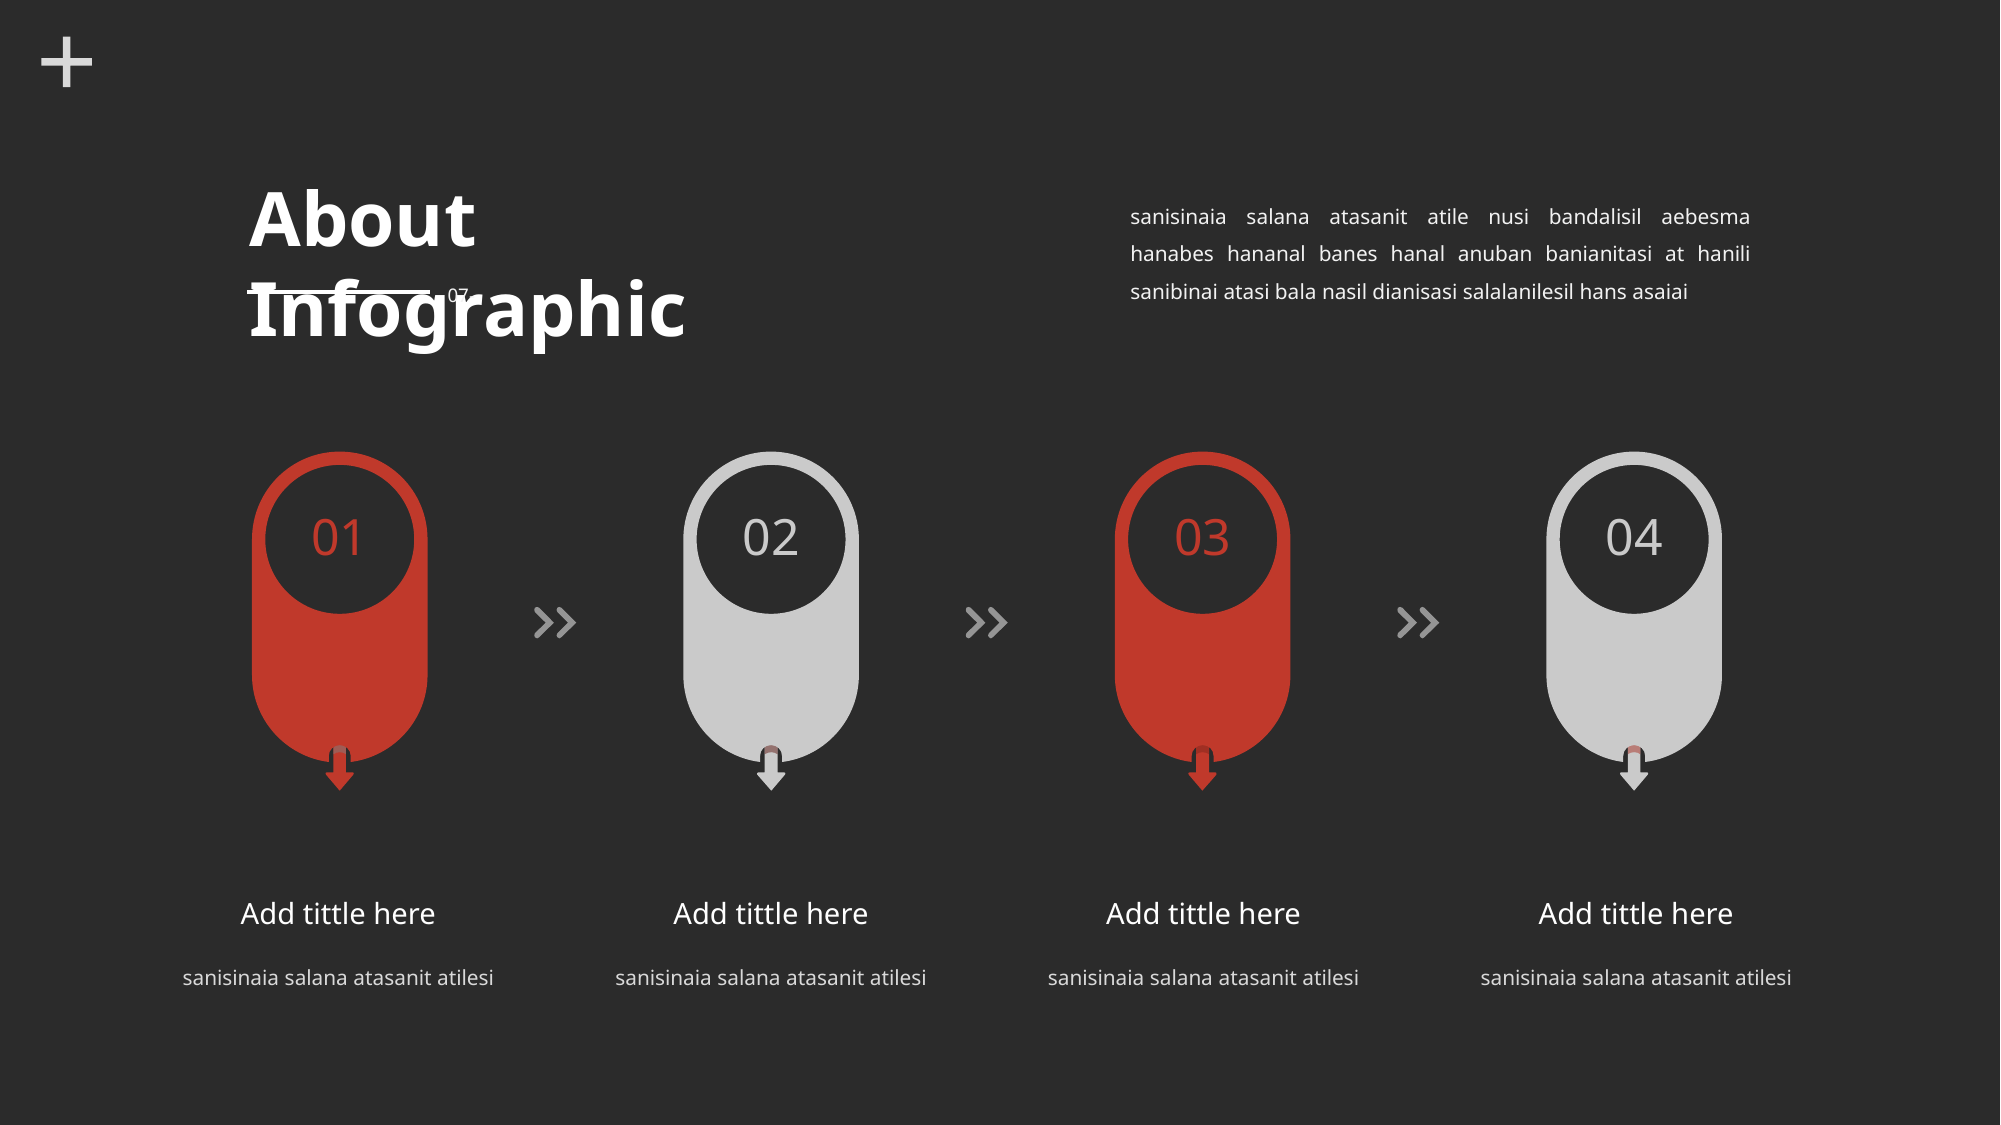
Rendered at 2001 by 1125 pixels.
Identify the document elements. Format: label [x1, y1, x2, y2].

text_box [167, 888, 510, 994]
text_box [1033, 888, 1375, 994]
text_box [1465, 888, 1808, 994]
text_box [251, 451, 1722, 791]
text_box [234, 164, 1766, 312]
text_box [600, 888, 942, 994]
text_box [40, 36, 93, 88]
